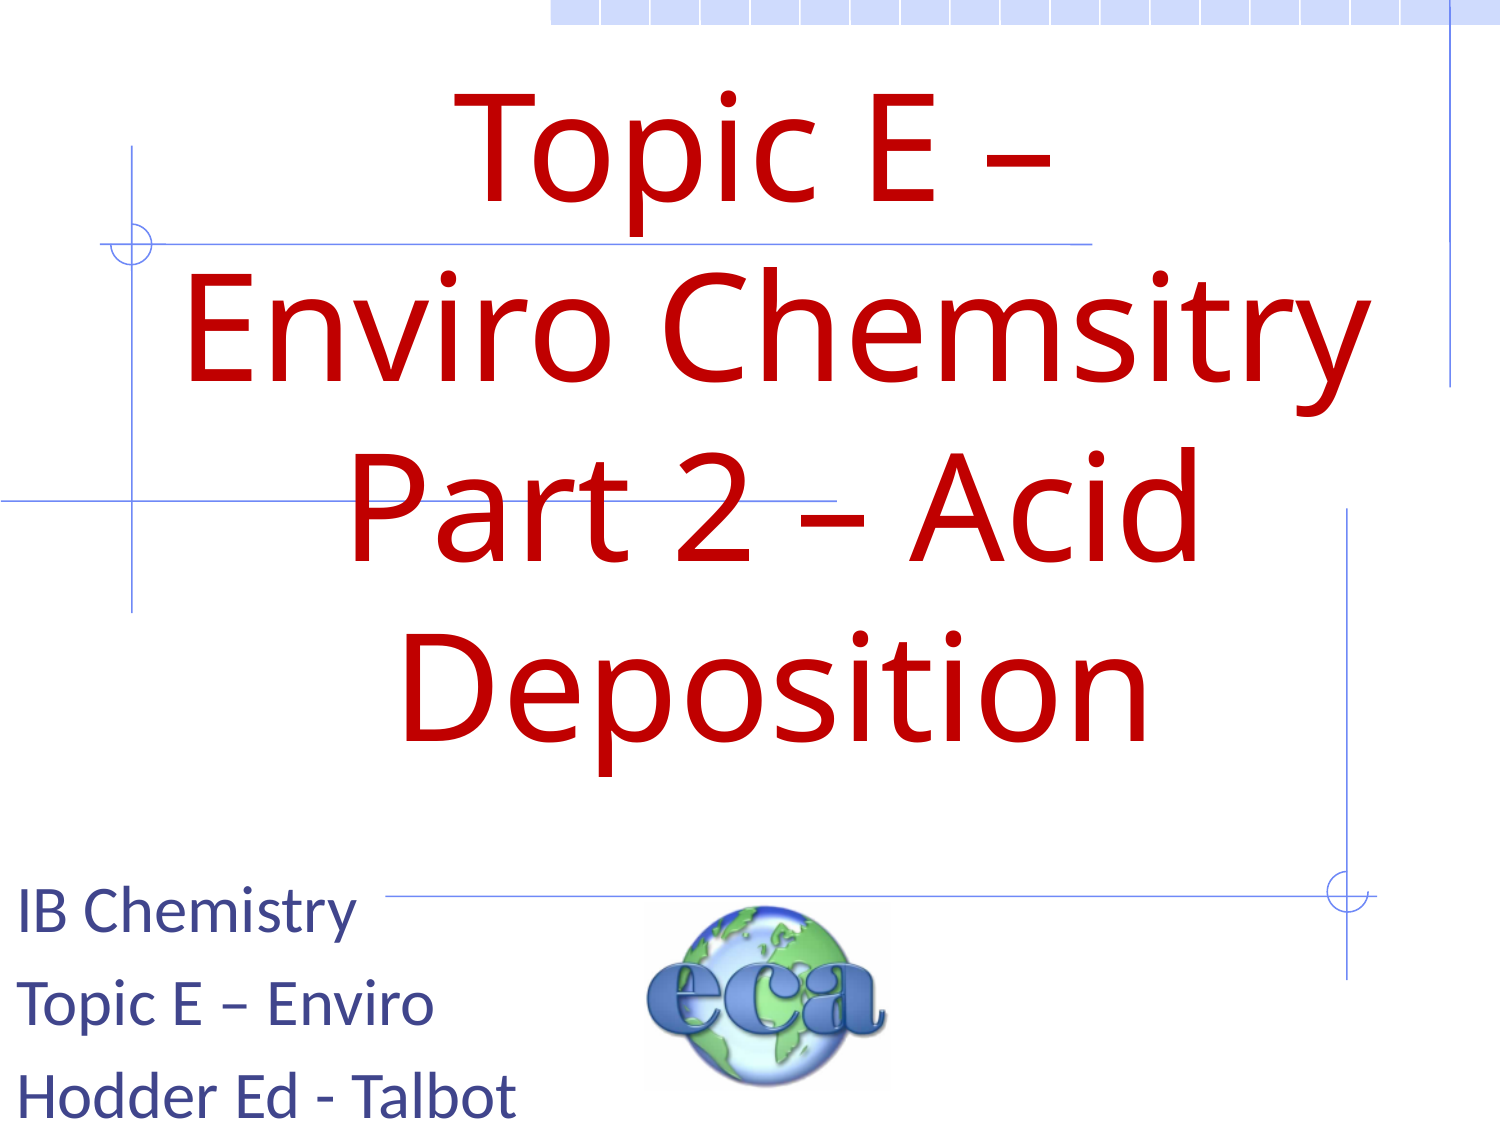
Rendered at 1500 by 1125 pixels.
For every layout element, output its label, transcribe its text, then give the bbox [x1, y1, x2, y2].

subtitle IB Chemistry Topic E – Enviro Hodder Ed - Talbot [0, 857, 1052, 1125]
title Topic E – Enviro Chemsitry Part 2 – Acid Deposition [49, 537, 1500, 779]
